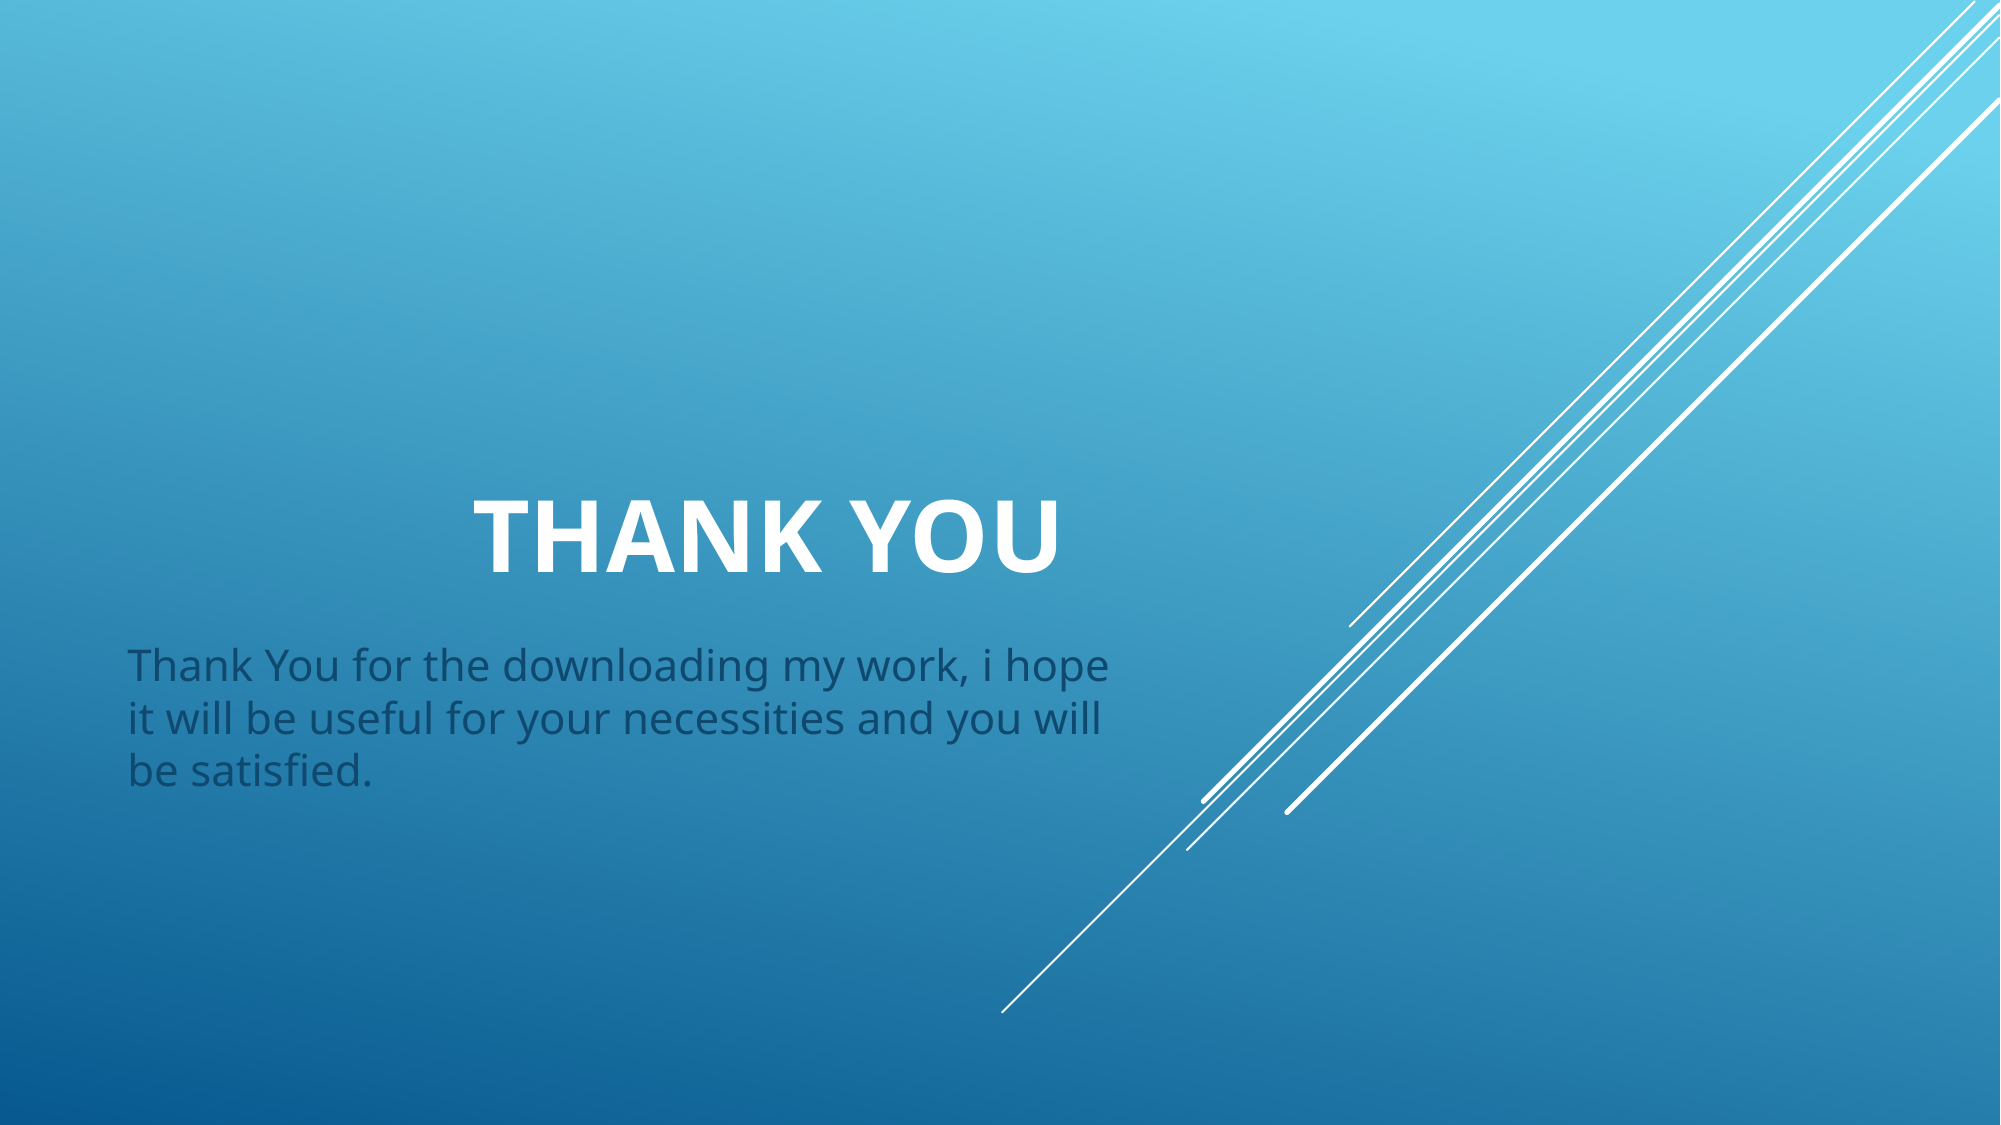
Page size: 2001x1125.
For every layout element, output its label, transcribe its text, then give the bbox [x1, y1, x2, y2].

subtitle Thank You for the downloading my work, i hope it will be useful for your necessities and you will be satisfied. [112, 630, 1163, 950]
title THANK YOU [112, 112, 1425, 600]
